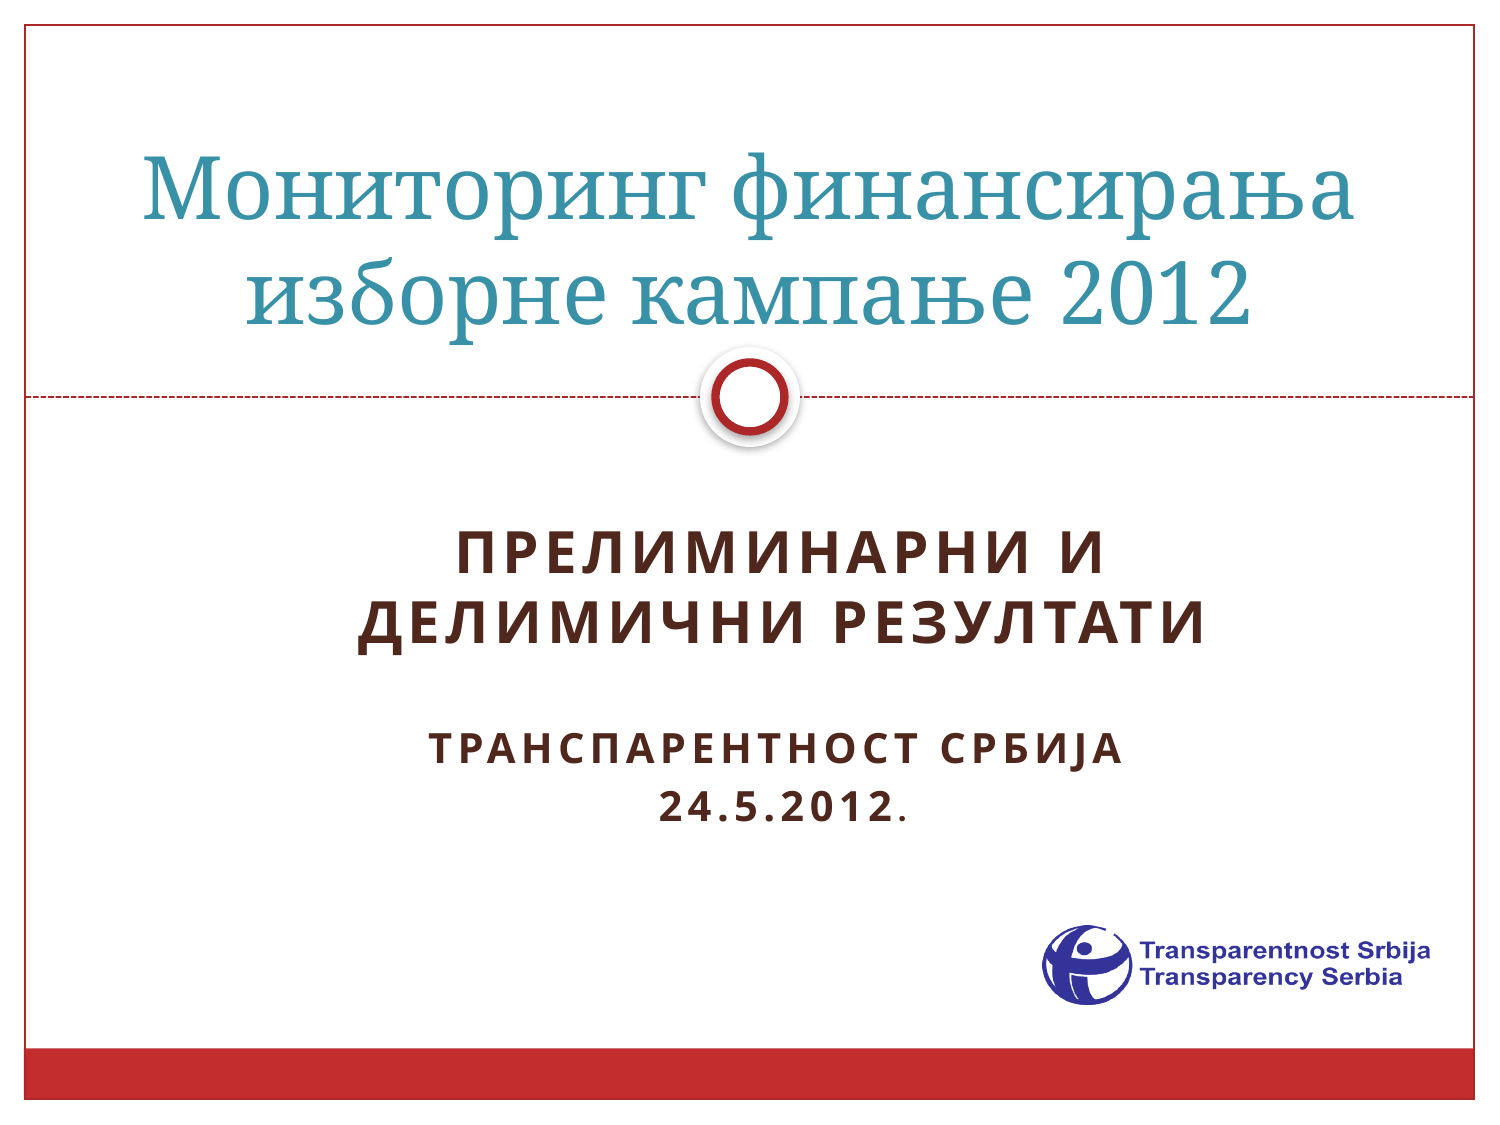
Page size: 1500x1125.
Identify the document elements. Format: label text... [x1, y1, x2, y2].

picture [1042, 925, 1430, 1005]
subtitle Прелиминарни и делимични резултати Транспарентност Србија 24.5.2012. [257, 456, 1308, 906]
title Мониторинг финансирања изборне кампање 2012 [112, 62, 1388, 350]
